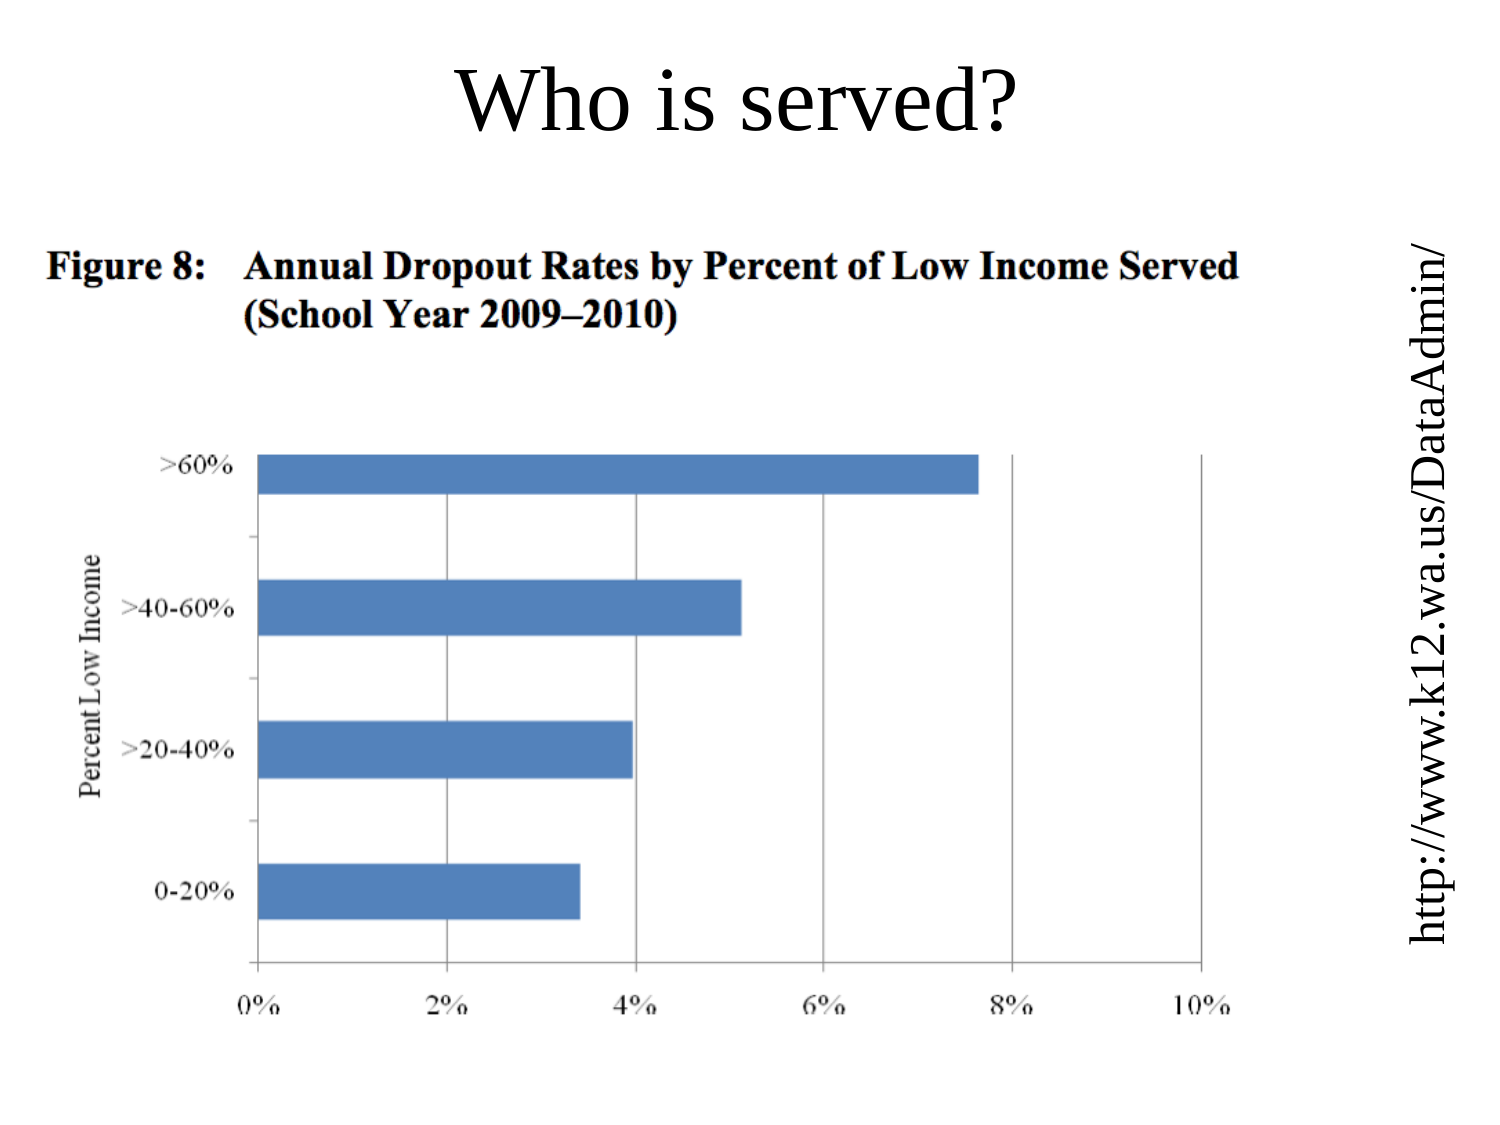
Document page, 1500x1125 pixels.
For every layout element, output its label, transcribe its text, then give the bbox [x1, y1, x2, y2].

text_box http://www.k12.wa.us/DataAdmin/ [1387, 228, 1463, 960]
text_box Who is served? [99, 0, 1375, 188]
picture [24, 224, 1266, 1038]
